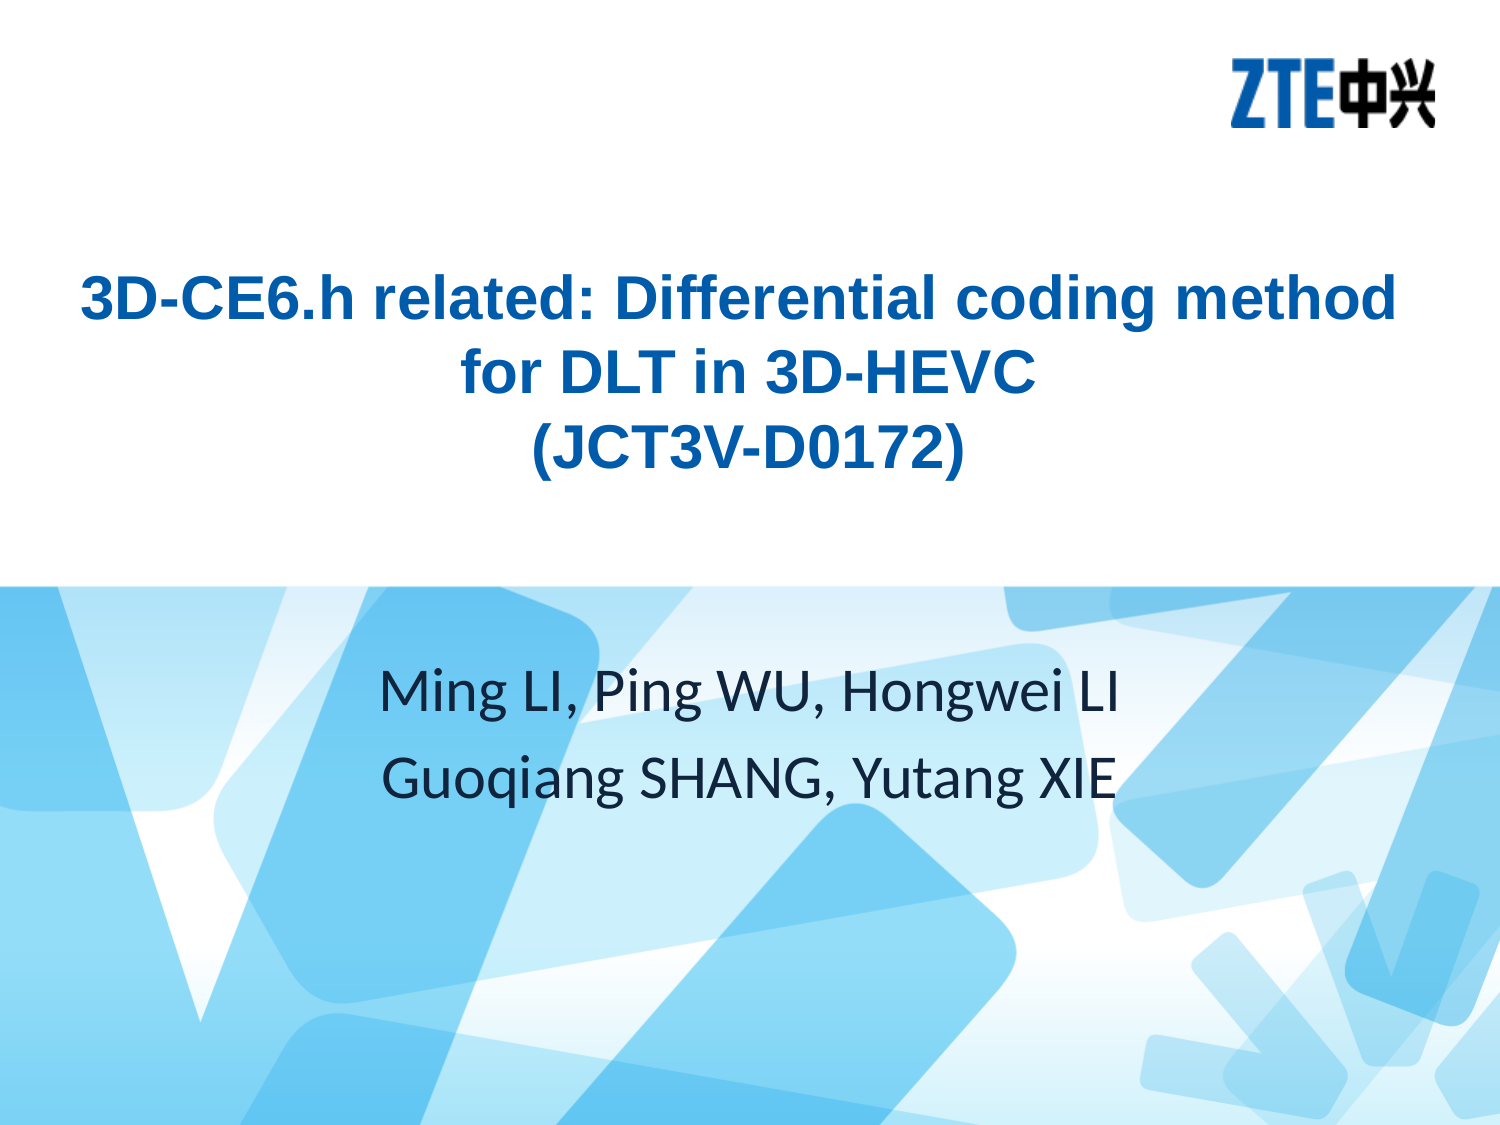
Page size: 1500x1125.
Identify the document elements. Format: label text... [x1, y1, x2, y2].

picture [0, 0, 1500, 1125]
subtitle Ming LI, Ping WU, Hongwei LI Guoqiang SHANG, Yutang XIE [225, 641, 1275, 929]
title 3D-CE6.h related: Differential coding method for DLT in 3D-HEVC (JCT3V-D0172) [28, 248, 1470, 490]
